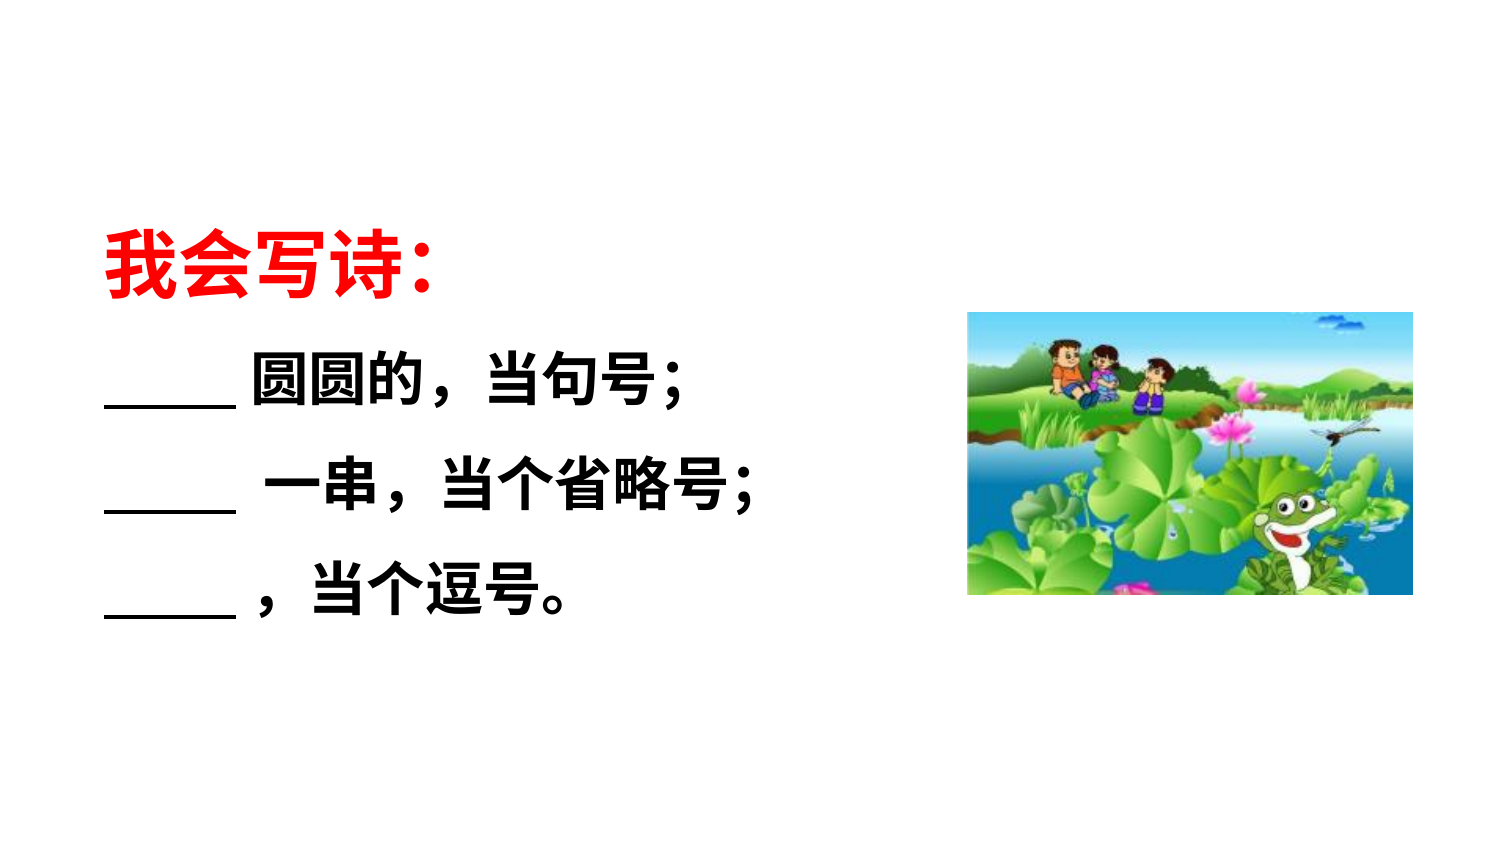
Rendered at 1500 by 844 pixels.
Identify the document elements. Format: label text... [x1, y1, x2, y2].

picture [967, 312, 1413, 595]
text_box 我会写诗： 圆圆的，当句号； 一串，当个省略号； ，当个逗号。 [89, 164, 1272, 630]
